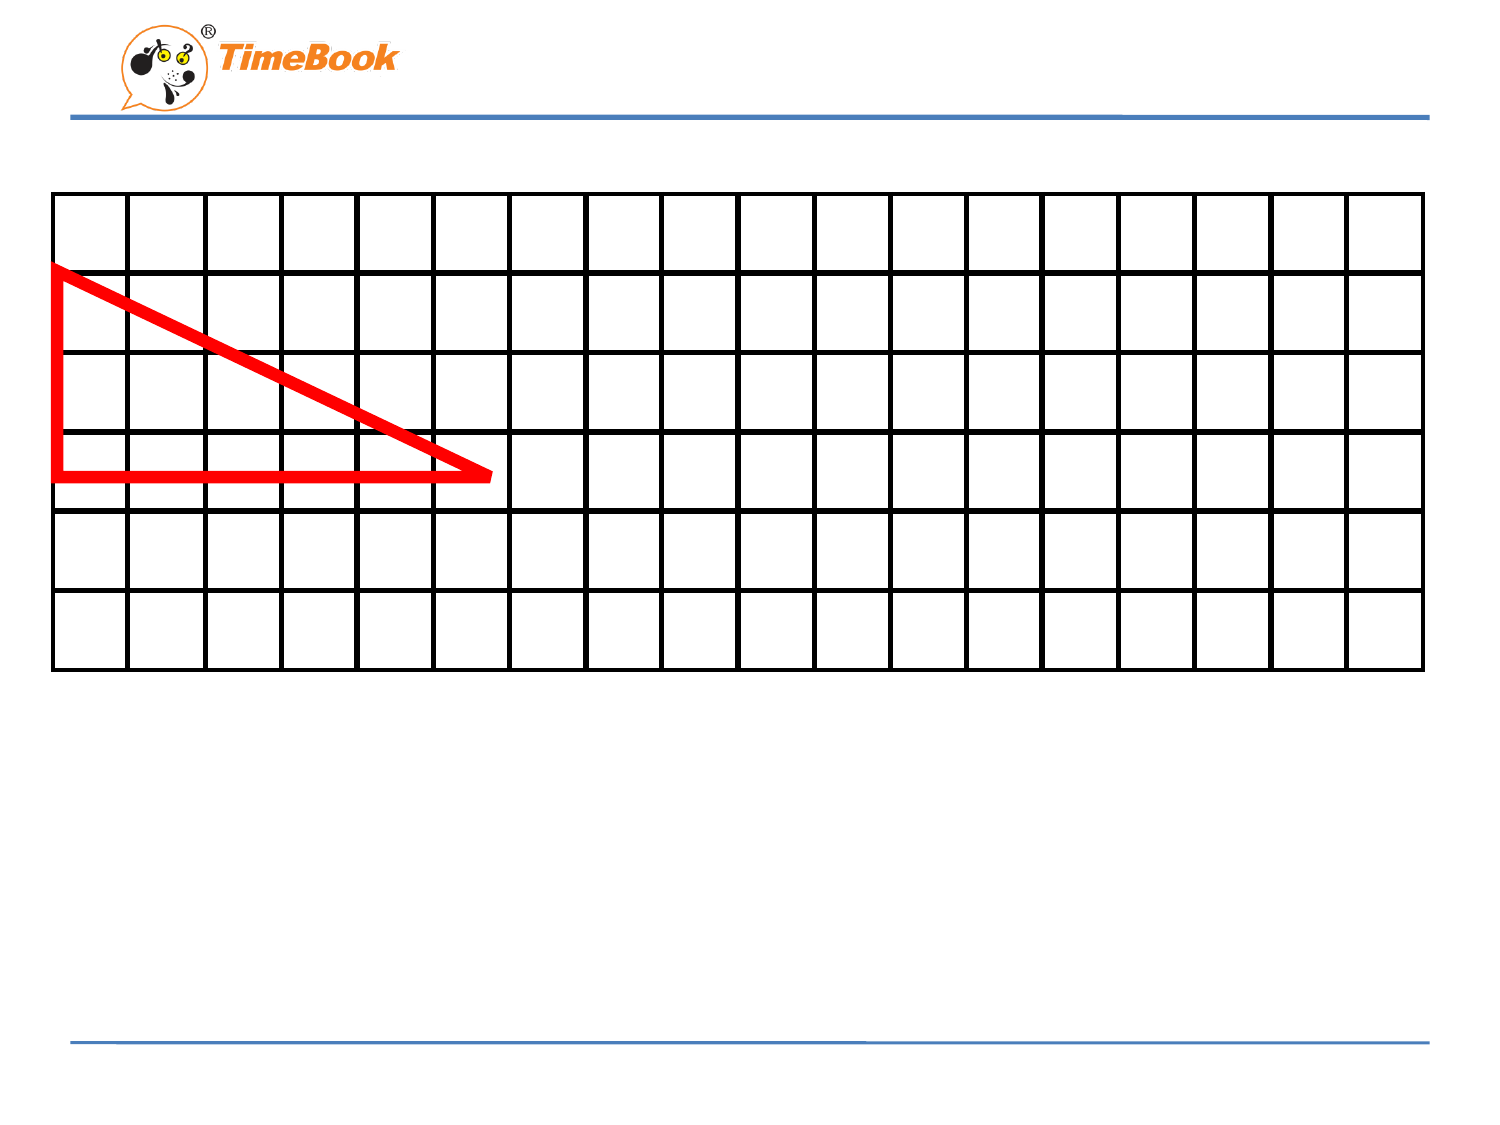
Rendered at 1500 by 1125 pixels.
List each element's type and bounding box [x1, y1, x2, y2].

table_cell [208, 514, 279, 588]
table_cell [969, 276, 1039, 350]
table_cell [360, 514, 431, 588]
table_header [589, 196, 659, 270]
table_cell [664, 514, 735, 588]
table_header [969, 196, 1039, 270]
table_cell [1274, 276, 1344, 350]
table_cell [130, 276, 203, 340]
table_header [1197, 196, 1268, 270]
table_cell [1349, 593, 1421, 668]
table_cell [70, 276, 125, 302]
table_cell [1197, 435, 1268, 508]
table_cell [741, 355, 812, 429]
table_cell [1349, 276, 1421, 350]
table_cell [1197, 276, 1268, 350]
table_cell [130, 478, 203, 508]
table_cell [1197, 593, 1268, 668]
table_cell [969, 435, 1039, 508]
table_cell [969, 355, 1039, 429]
table_header [512, 196, 583, 270]
table_header [55, 196, 125, 270]
table_cell [1045, 593, 1116, 668]
table_cell [589, 593, 659, 668]
table_cell [1349, 514, 1421, 588]
table_header [1274, 196, 1344, 270]
table_cell [1121, 435, 1192, 508]
table_cell [1349, 355, 1421, 429]
table_cell [436, 435, 507, 508]
table_cell [512, 435, 583, 508]
table_cell [130, 514, 203, 588]
table_cell [130, 593, 203, 668]
table_cell [1121, 593, 1192, 668]
table_cell [436, 355, 507, 429]
table_cell [589, 435, 659, 508]
table_cell [589, 355, 659, 429]
table_cell [893, 593, 964, 668]
table_cell [436, 514, 507, 588]
table_cell [817, 435, 888, 508]
table_cell [1274, 355, 1344, 429]
table_cell [1045, 435, 1116, 508]
text_box [57, 271, 491, 478]
table_cell [55, 593, 125, 668]
table_cell [512, 593, 583, 668]
table_cell [1121, 514, 1192, 588]
table_cell [1121, 276, 1192, 350]
table_cell [208, 276, 279, 350]
table_cell [817, 355, 888, 429]
table_cell [284, 593, 354, 668]
table_cell [817, 593, 888, 668]
table_cell [1121, 355, 1192, 429]
table_cell [664, 355, 735, 429]
table_header [208, 196, 279, 270]
table_cell [1197, 514, 1268, 588]
table_cell [741, 276, 812, 350]
table_header [1121, 196, 1192, 270]
table_cell [284, 514, 354, 588]
table_cell [404, 435, 431, 448]
table_cell [969, 593, 1039, 668]
table_cell [360, 478, 431, 508]
table_header [360, 196, 431, 270]
table_header [436, 196, 507, 270]
table_cell [1274, 435, 1344, 508]
table_cell [1045, 514, 1116, 588]
table_cell [284, 276, 354, 350]
table_cell [436, 593, 507, 668]
table_cell [436, 276, 507, 350]
table_cell [55, 514, 125, 588]
table_cell [360, 593, 431, 668]
table_header [893, 196, 964, 270]
table_cell [208, 478, 279, 508]
table_cell [1349, 435, 1421, 508]
table_cell [1045, 355, 1116, 429]
table_cell [360, 355, 431, 429]
table_cell [284, 355, 354, 411]
table_header [817, 196, 888, 270]
table_header [664, 196, 735, 270]
table_cell [284, 478, 354, 508]
table_cell [512, 355, 583, 429]
table_cell [1274, 593, 1344, 668]
picture [118, 22, 408, 113]
table_header [284, 196, 354, 270]
table_cell [55, 435, 125, 508]
table_header [1045, 196, 1116, 270]
table_cell [512, 514, 583, 588]
table_header [130, 196, 203, 270]
table_header [741, 196, 812, 270]
table_cell [741, 435, 812, 508]
table_cell [969, 514, 1039, 588]
table_cell [1197, 355, 1268, 429]
table_cell [208, 593, 279, 668]
table_cell [589, 276, 659, 350]
table_cell [664, 435, 735, 508]
table_cell [1045, 276, 1116, 350]
table_cell [512, 276, 583, 350]
table_cell [741, 593, 812, 668]
table_cell [360, 276, 431, 350]
table_cell [893, 276, 964, 350]
table_cell [589, 514, 659, 588]
table_cell [236, 355, 279, 376]
table_cell [893, 514, 964, 588]
table_header [1349, 196, 1421, 270]
table_cell [664, 276, 735, 350]
table_cell [1274, 514, 1344, 588]
table_cell [893, 355, 964, 429]
table_cell [893, 435, 964, 508]
table_cell [741, 514, 812, 588]
table_cell [817, 276, 888, 350]
table_cell [664, 593, 735, 668]
table_cell [817, 514, 888, 588]
